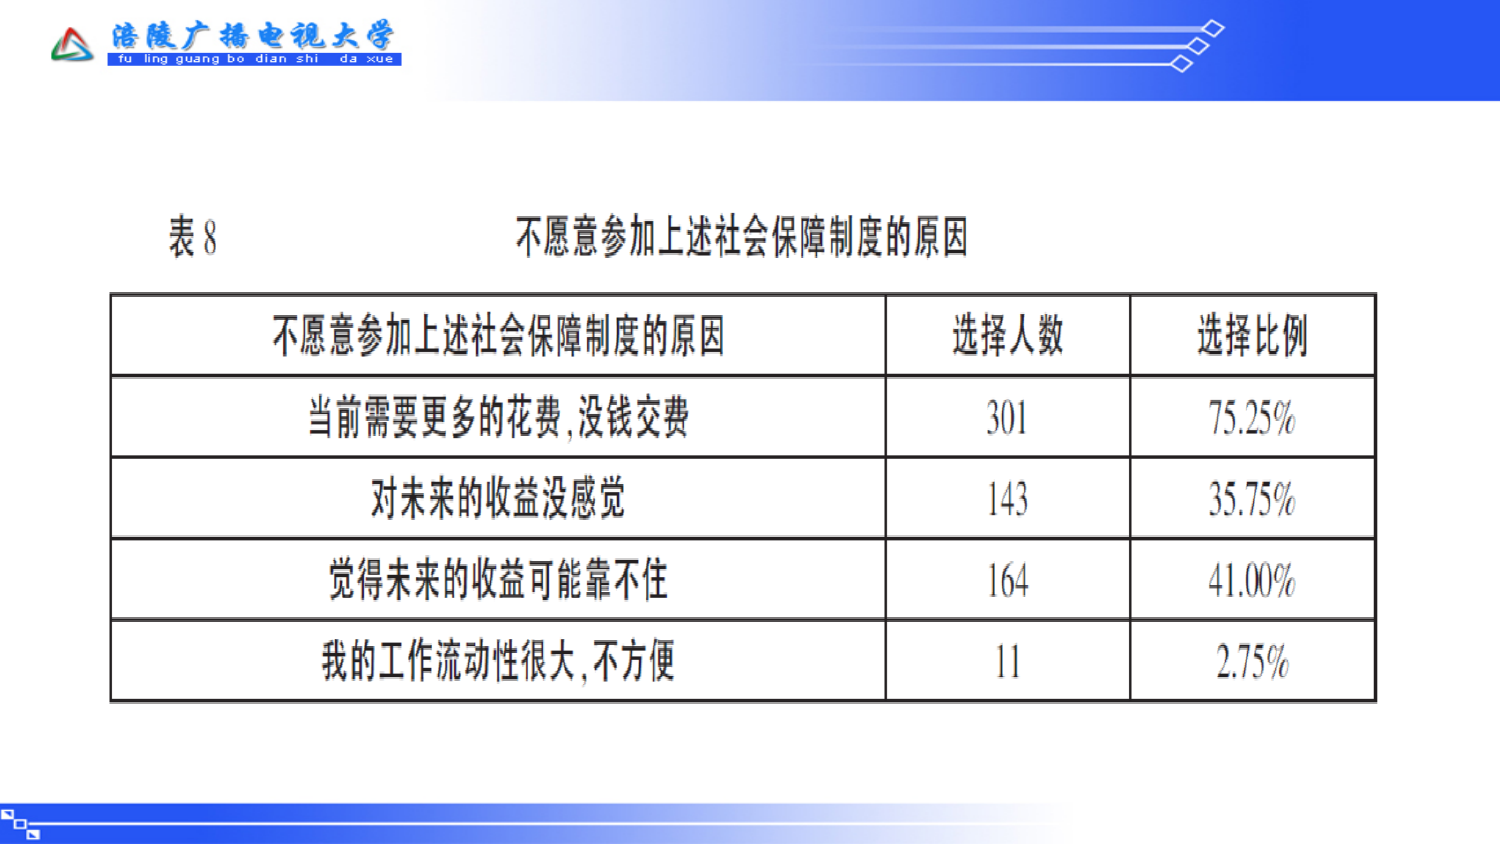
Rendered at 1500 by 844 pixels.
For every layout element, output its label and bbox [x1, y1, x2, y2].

picture [0, 0, 1500, 844]
list [74, 161, 1426, 730]
